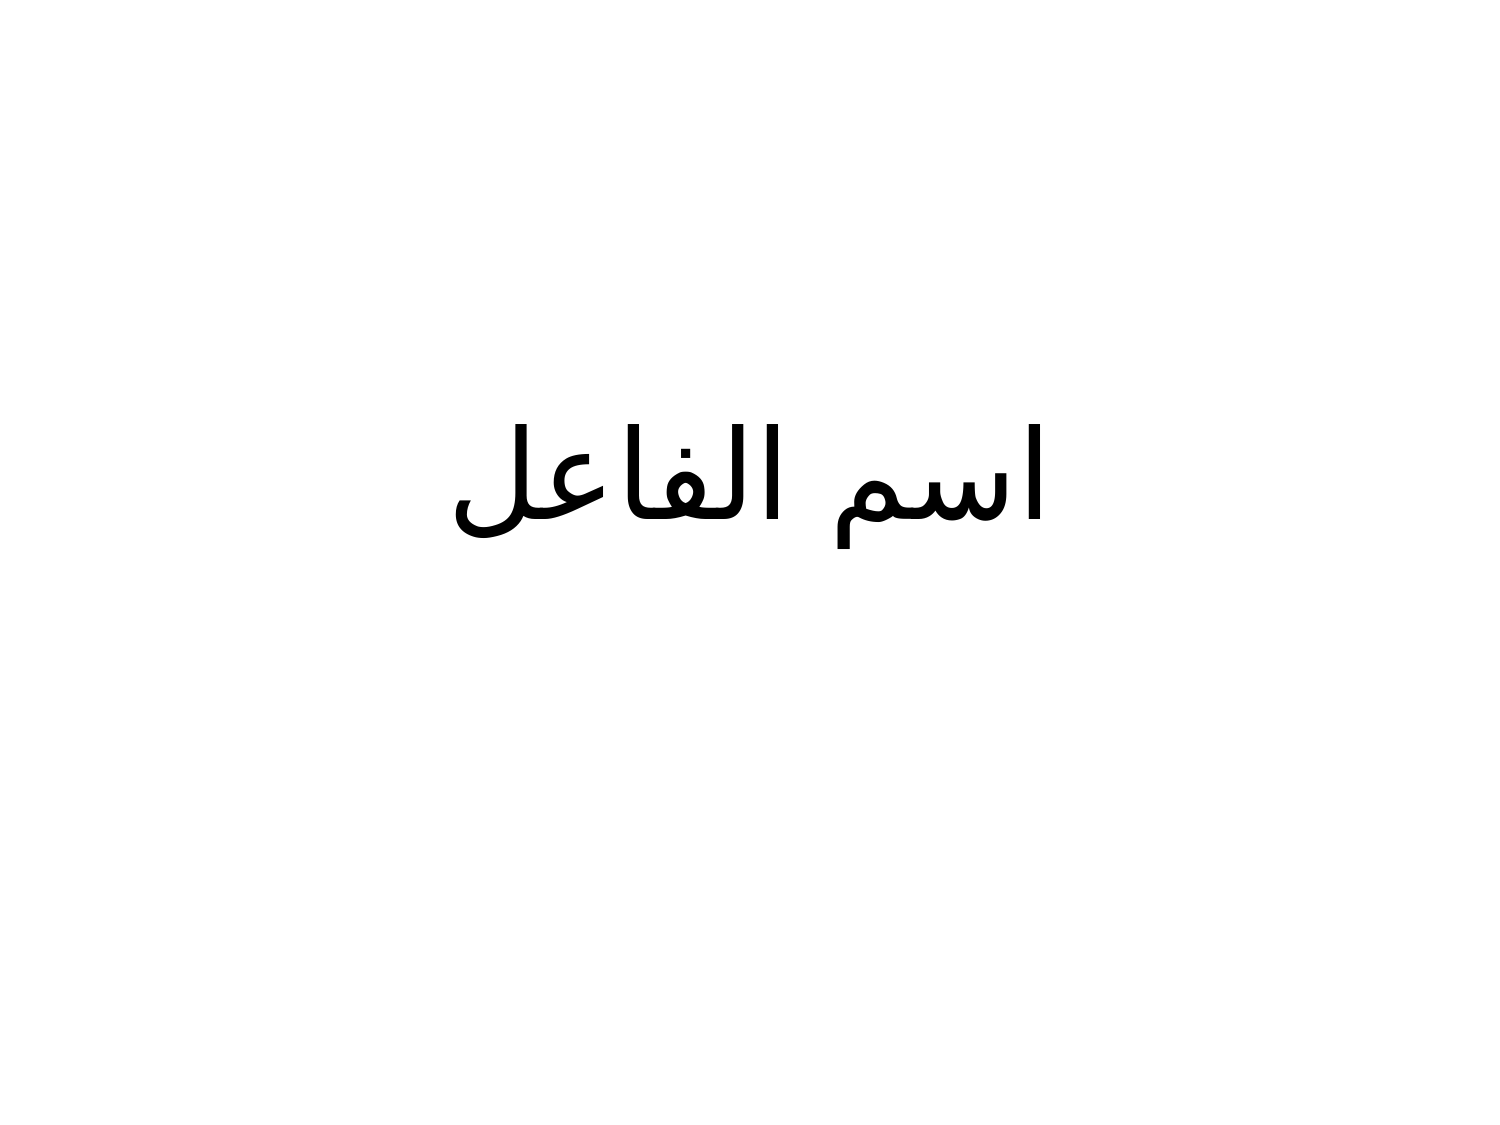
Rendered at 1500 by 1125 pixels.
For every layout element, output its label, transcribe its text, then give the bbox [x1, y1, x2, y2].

title اسم الفاعل [112, 349, 1388, 591]
